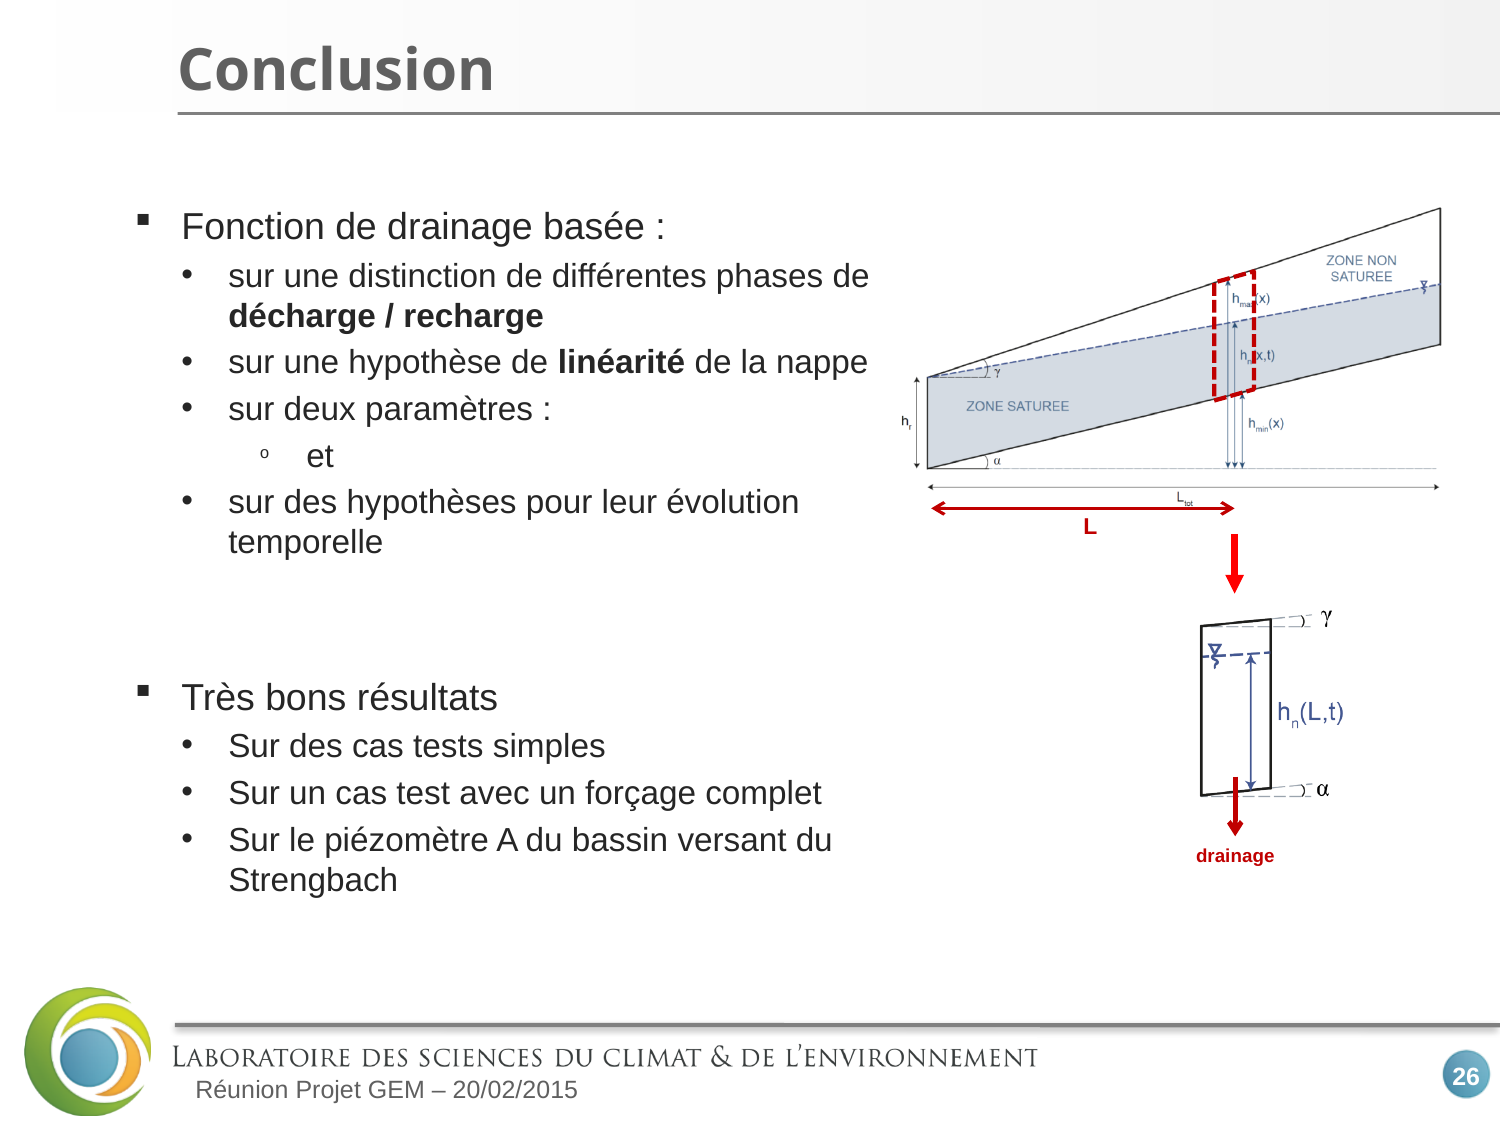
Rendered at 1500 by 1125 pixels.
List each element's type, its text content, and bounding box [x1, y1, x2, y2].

title Conclusion [162, 24, 1403, 85]
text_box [891, 203, 1448, 882]
picture [1438, 1046, 1500, 1109]
picture [24, 987, 151, 1116]
text_box Réunion Projet GEM – 20/02/2015 [180, 1058, 656, 1119]
